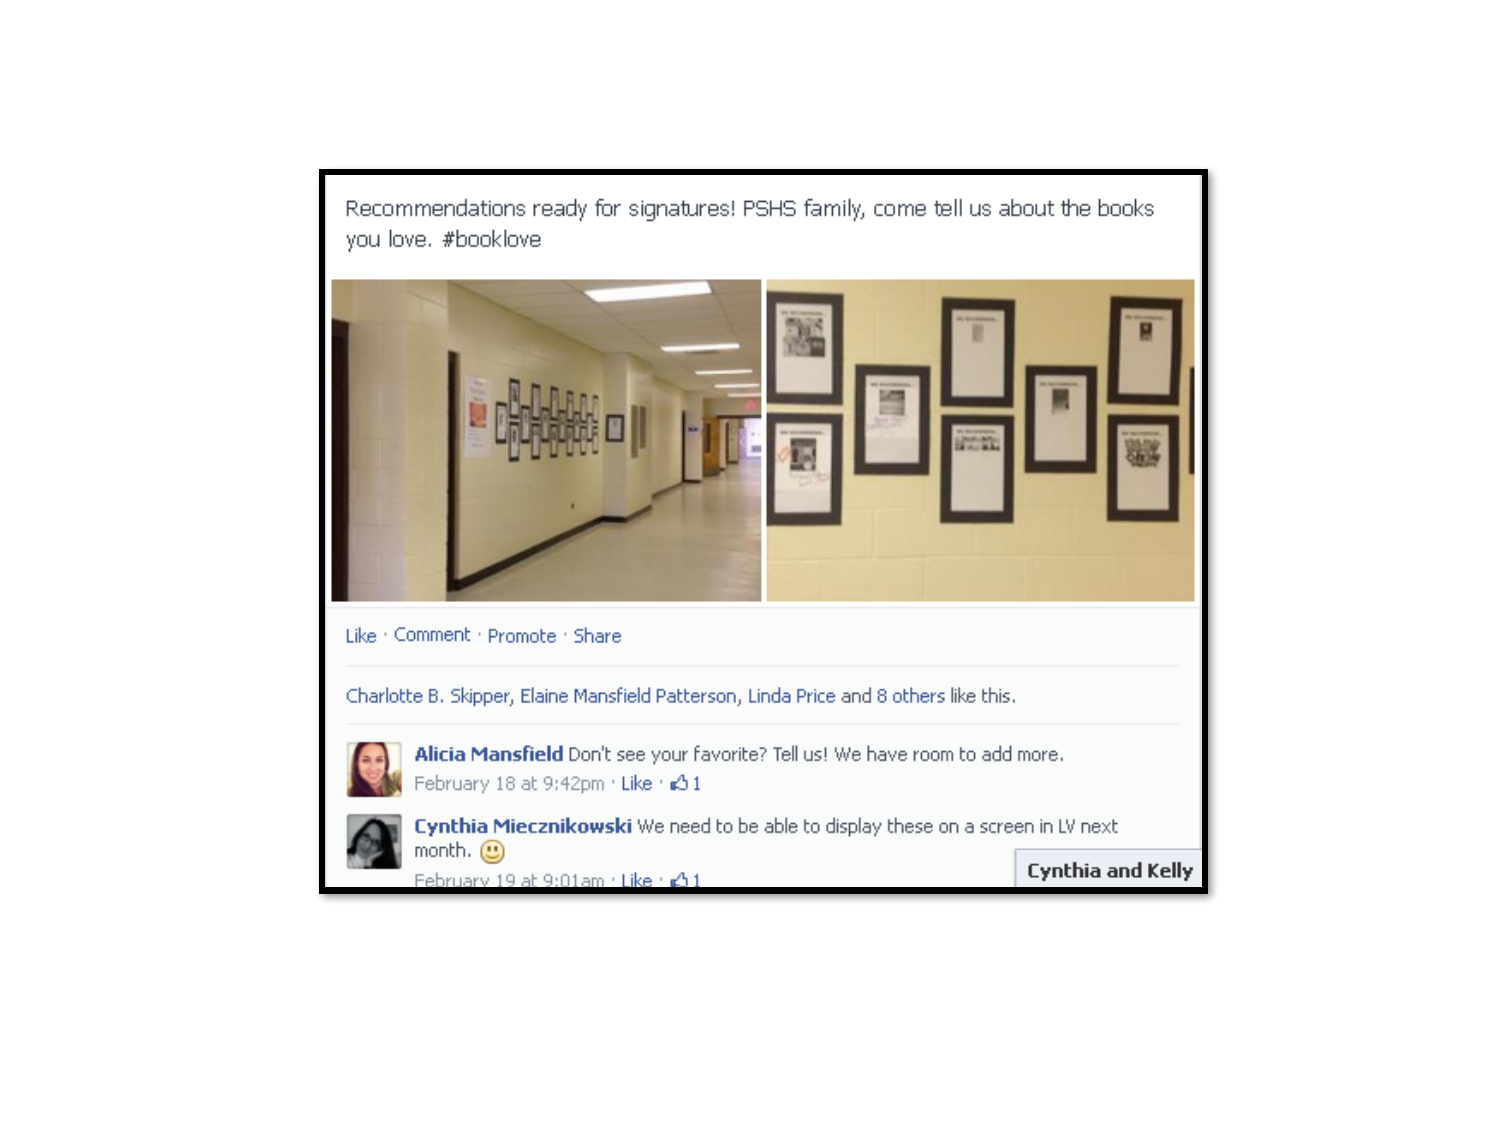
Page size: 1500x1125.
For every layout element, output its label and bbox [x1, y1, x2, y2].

picture [324, 174, 1203, 888]
